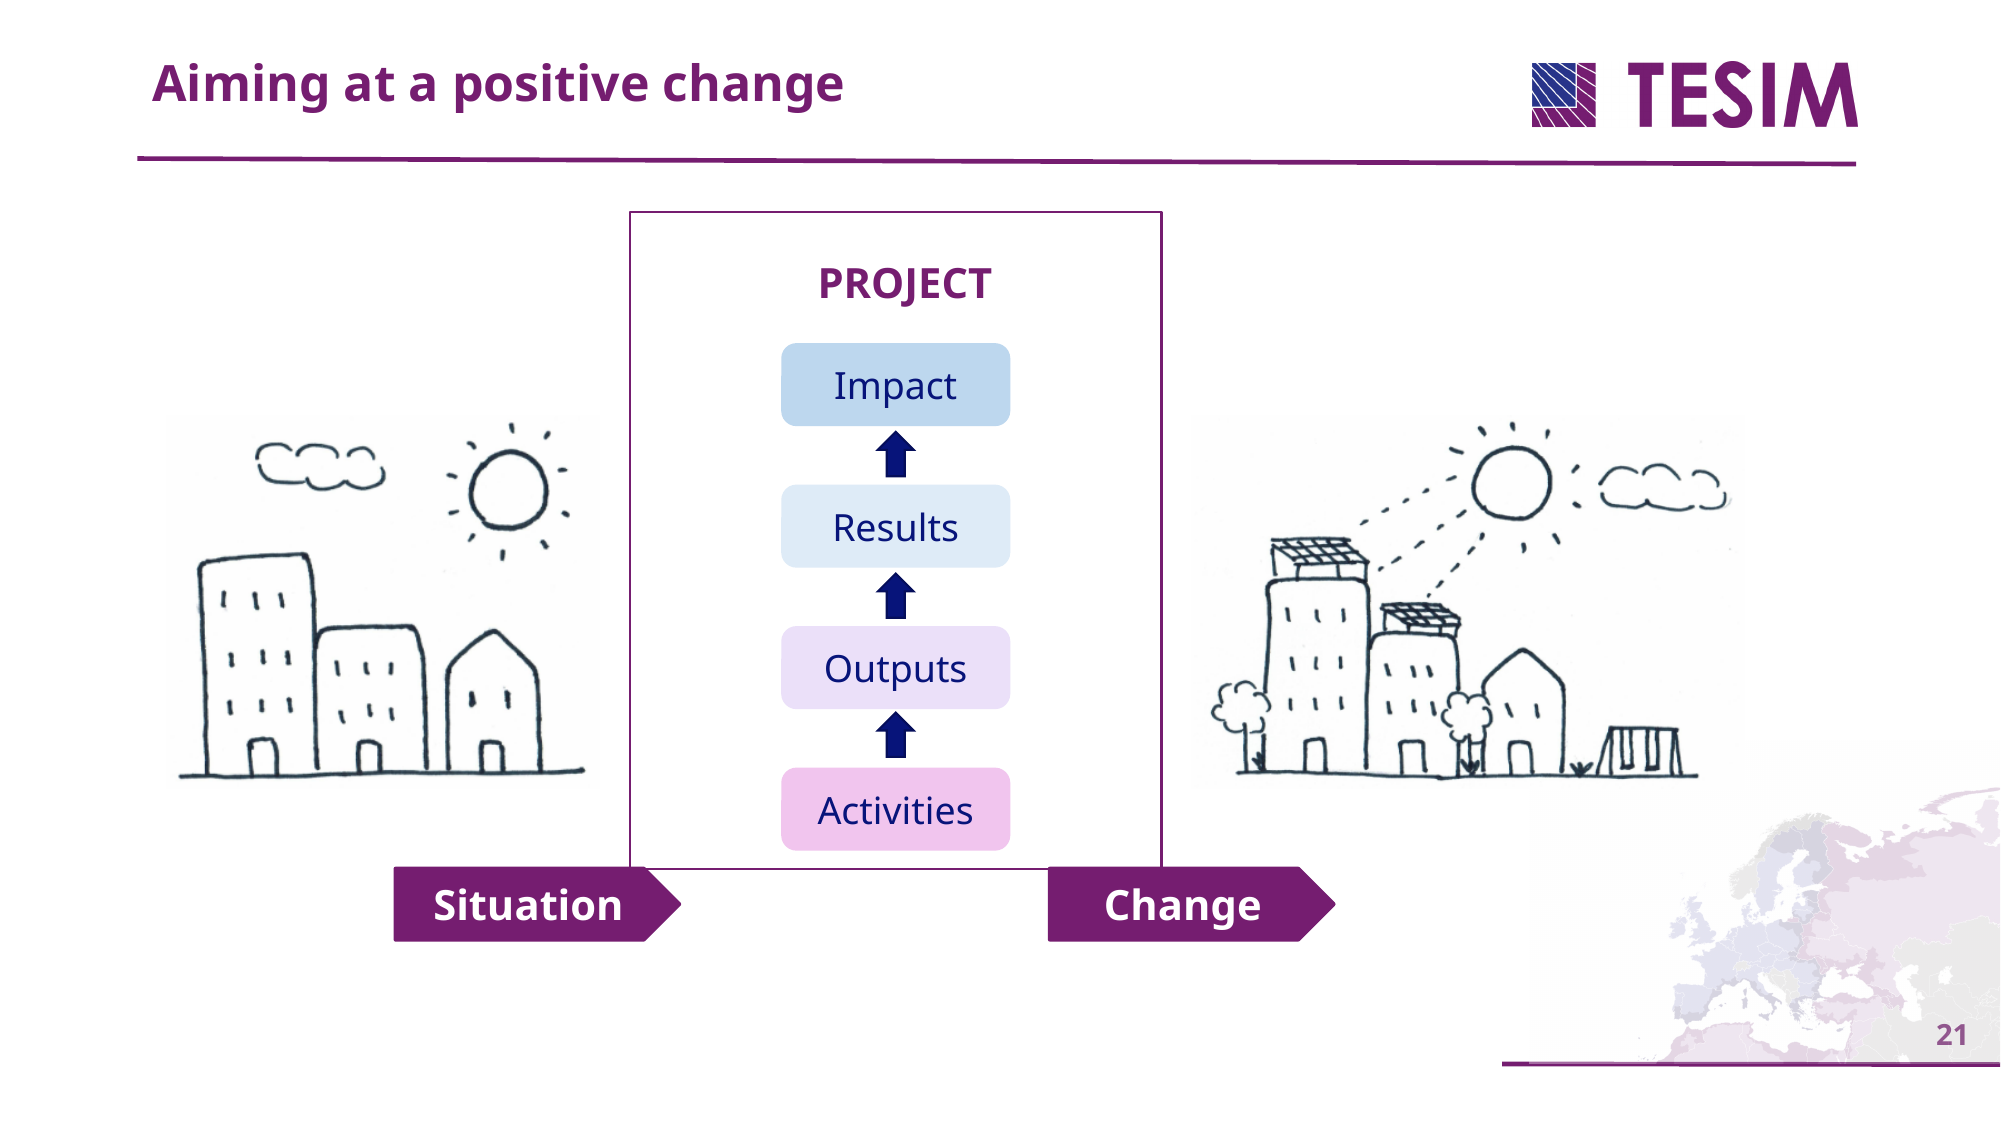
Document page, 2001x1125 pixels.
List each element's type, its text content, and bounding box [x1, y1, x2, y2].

text_box [630, 211, 1162, 869]
text_box Activities [783, 769, 1009, 849]
text_box [875, 430, 917, 478]
text_box Change [1049, 868, 1334, 940]
text_box PROJECT [802, 249, 1008, 315]
text_box [875, 711, 917, 758]
picture [1191, 415, 1745, 789]
text_box [875, 572, 917, 619]
text_box Outputs [783, 628, 1009, 708]
picture [1597, 61, 1858, 128]
text_box Impact [783, 345, 1009, 425]
picture [166, 415, 600, 789]
list Aiming at a positive change [137, 51, 1597, 149]
text_box Situation [395, 868, 680, 940]
text_box Results [783, 486, 1009, 566]
